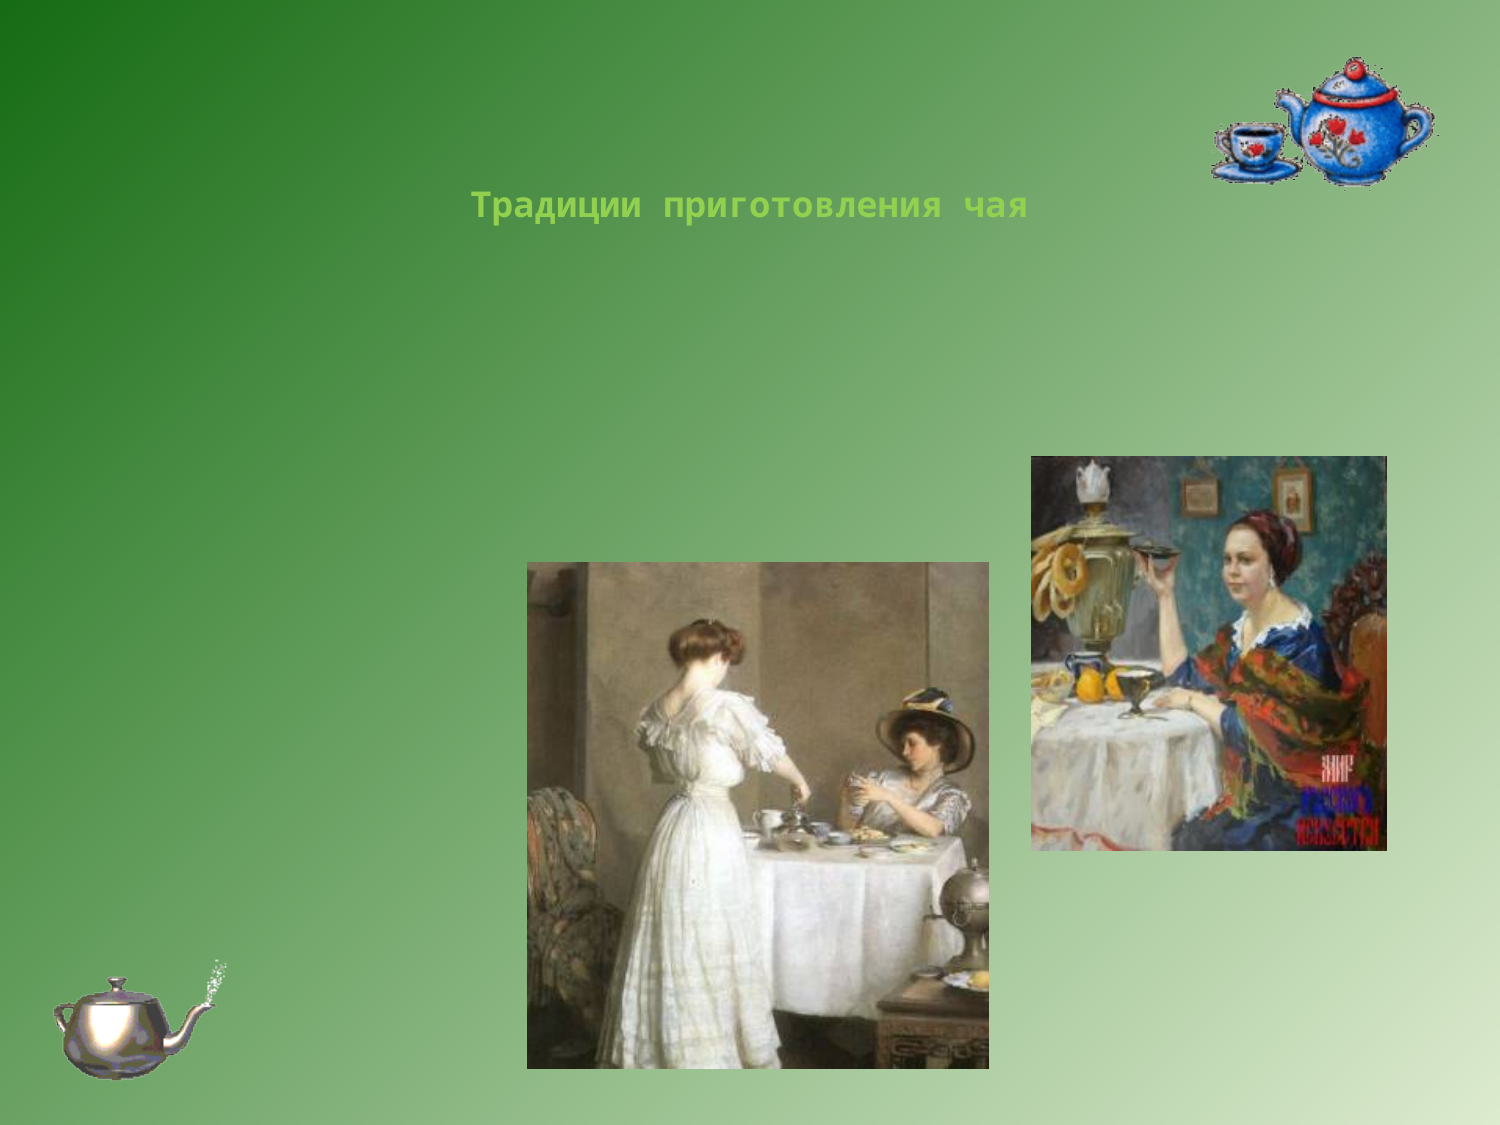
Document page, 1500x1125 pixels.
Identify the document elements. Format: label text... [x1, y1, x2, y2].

title Традиции приготовления чая [75, 45, 1178, 233]
picture [34, 924, 236, 1125]
picture [1031, 456, 1387, 851]
picture [527, 562, 990, 1069]
picture [1183, 34, 1466, 226]
